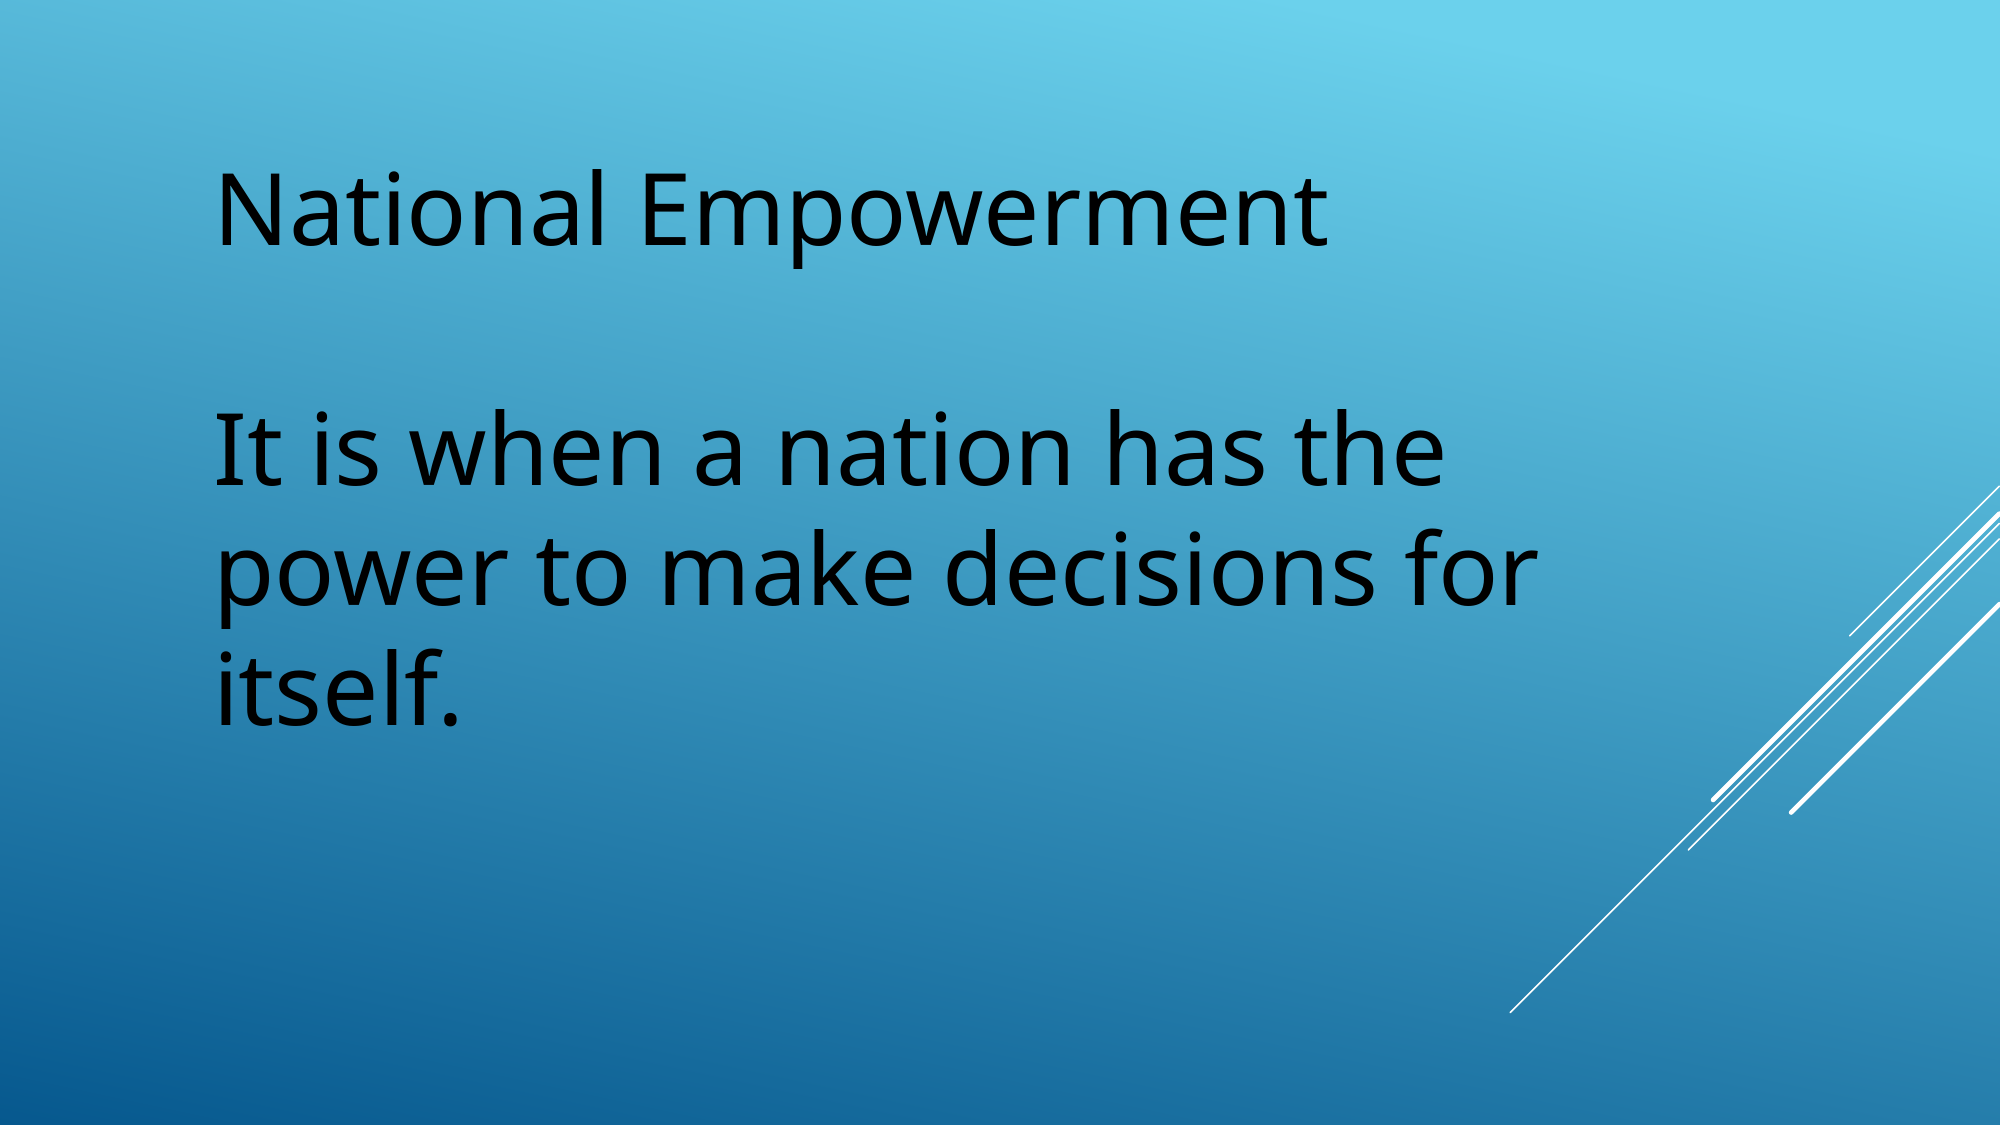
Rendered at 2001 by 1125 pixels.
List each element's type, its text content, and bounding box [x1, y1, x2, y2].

text_box National Empowerment It is when a nation has the power to make decisions for itself. [198, 138, 1646, 753]
